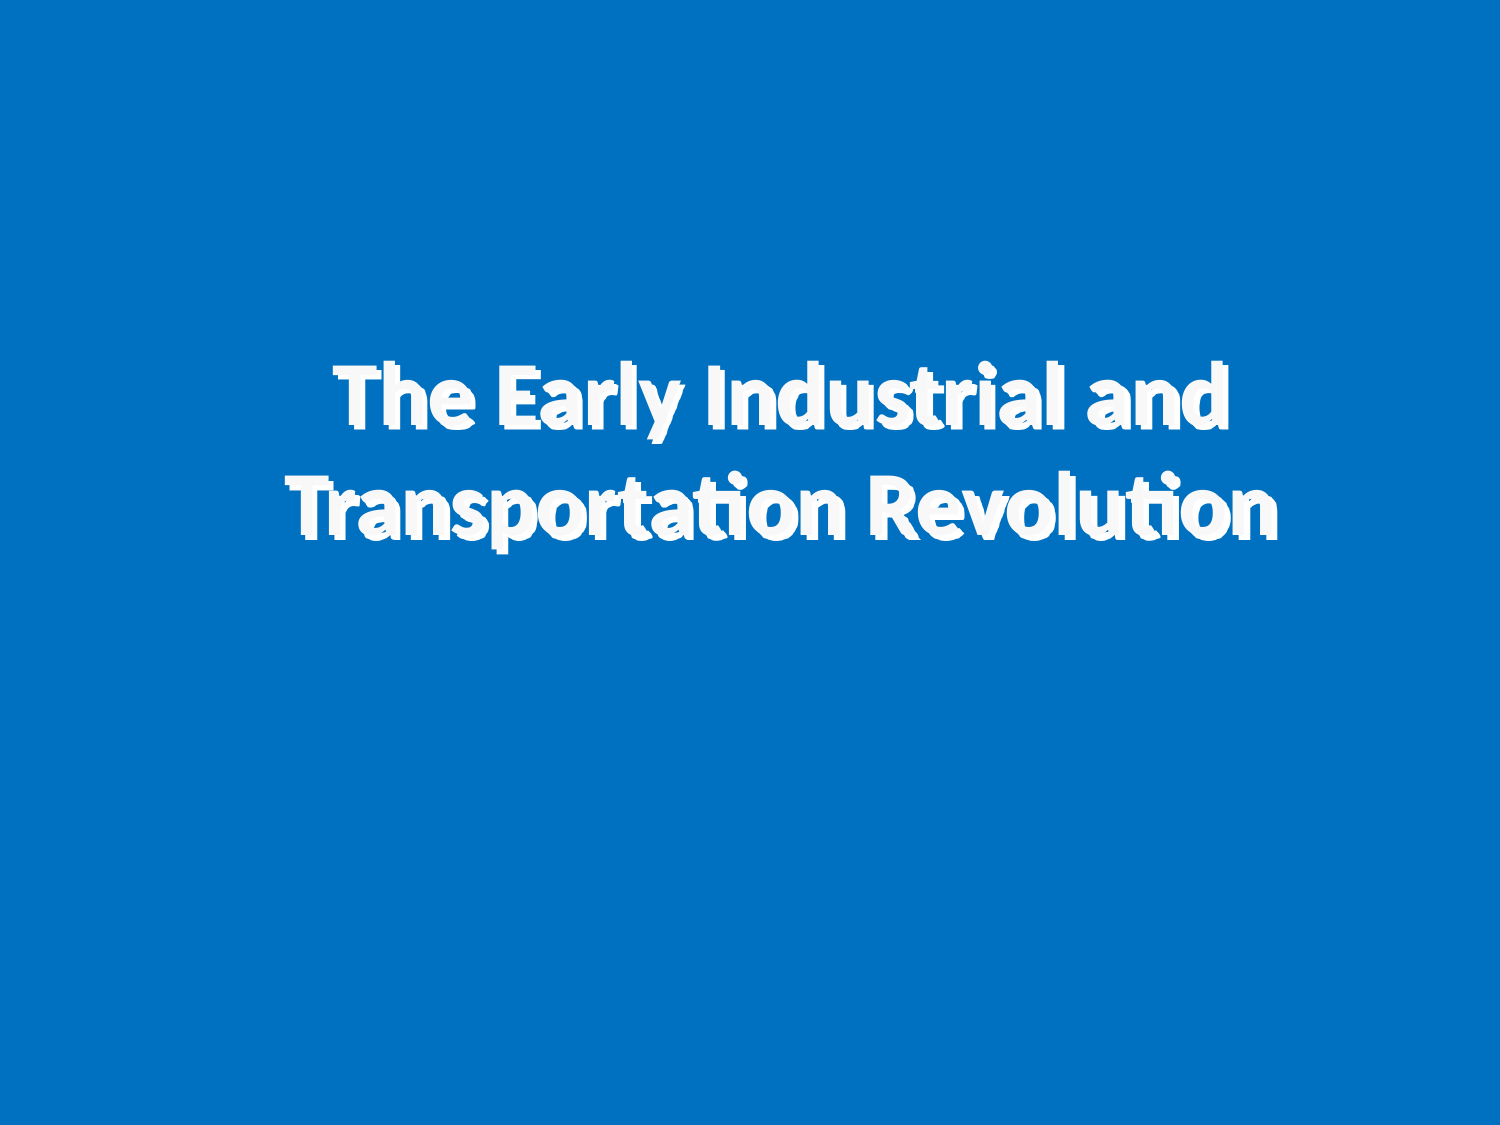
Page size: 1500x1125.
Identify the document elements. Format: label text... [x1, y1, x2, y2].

title The Early Industrial and Transportation Revolution [225, 287, 1338, 600]
